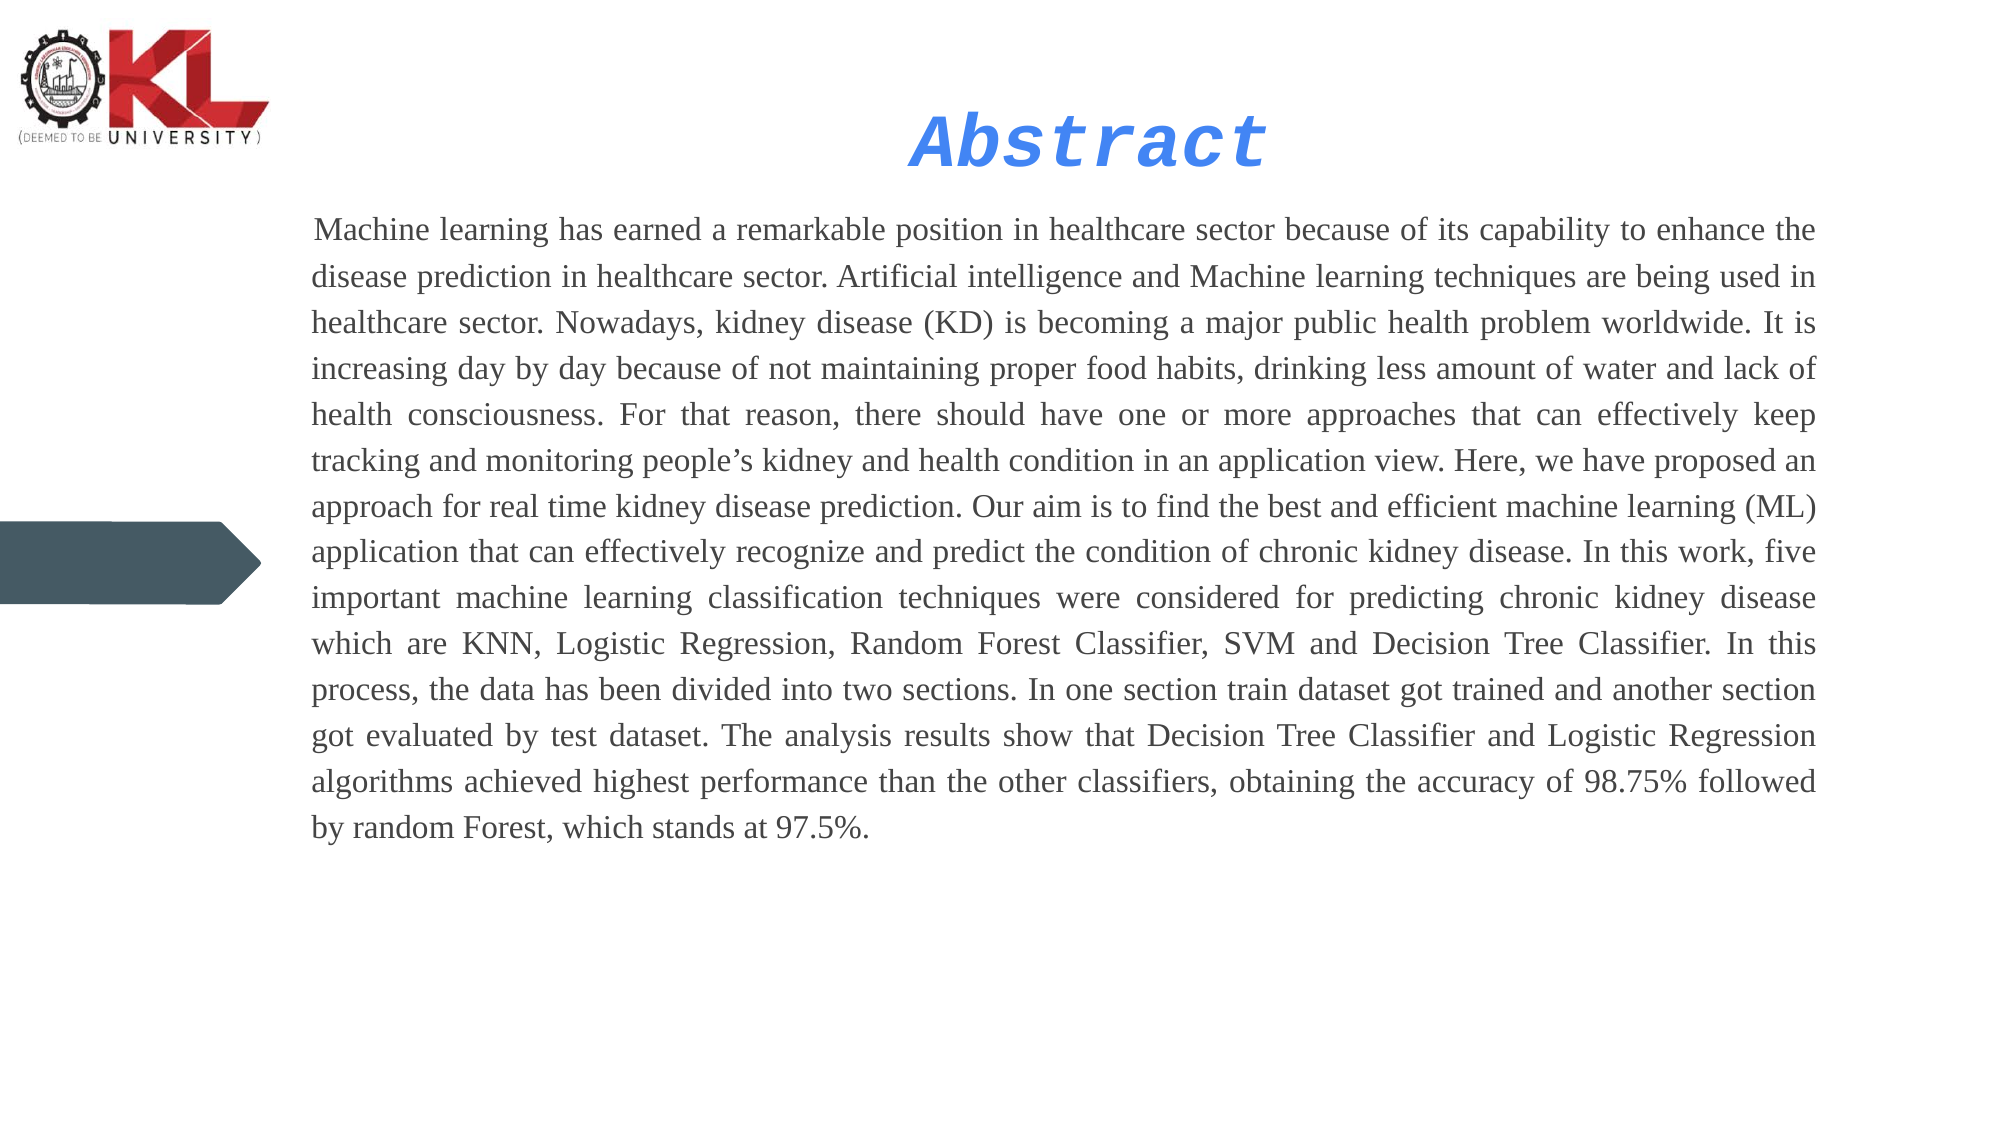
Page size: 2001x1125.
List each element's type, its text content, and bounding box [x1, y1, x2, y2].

picture [11, 17, 272, 149]
list Machine learning has earned a remarkable position in healthcare sector because of its capability to enhance the disease prediction in healthcare sector. Artificial intelligence and Machine learning techniques are being used in healthcare sector. Nowadays, kidney disease (KD) is becoming a major public health problem worldwide. It is increasing day by day because of not maintaining proper food habits, drinking less amount of water and lack of health consciousness. For that reason, there should have one or more approaches that can effectively keep tracking and monitoring people’s kidney and health condition in an application view. Here, we have proposed an approach for real time kidney disease prediction. Our aim is to find the best and efficient machine learning (ML) application that can effectively recognize and predict the condition of chronic kidney disease. In this work, five important machine learning classification techniques were considered for predicting chronic kidney disease which are KNN, Logistic Regression, Random Forest Classifier, SVM and Decision Tree Classifier. In this process, the data has been divided into two sections. In one section train dataset got trained and another section got evaluated by test dataset. The analysis results show that Decision Tree Classifier and Logistic Regression algorithms achieved highest performance than the other classifiers, obtaining the accuracy of 98.75% followed by random Forest, which stands at 97.5%. [221, 189, 1835, 923]
title Abstract [336, 65, 1846, 190]
